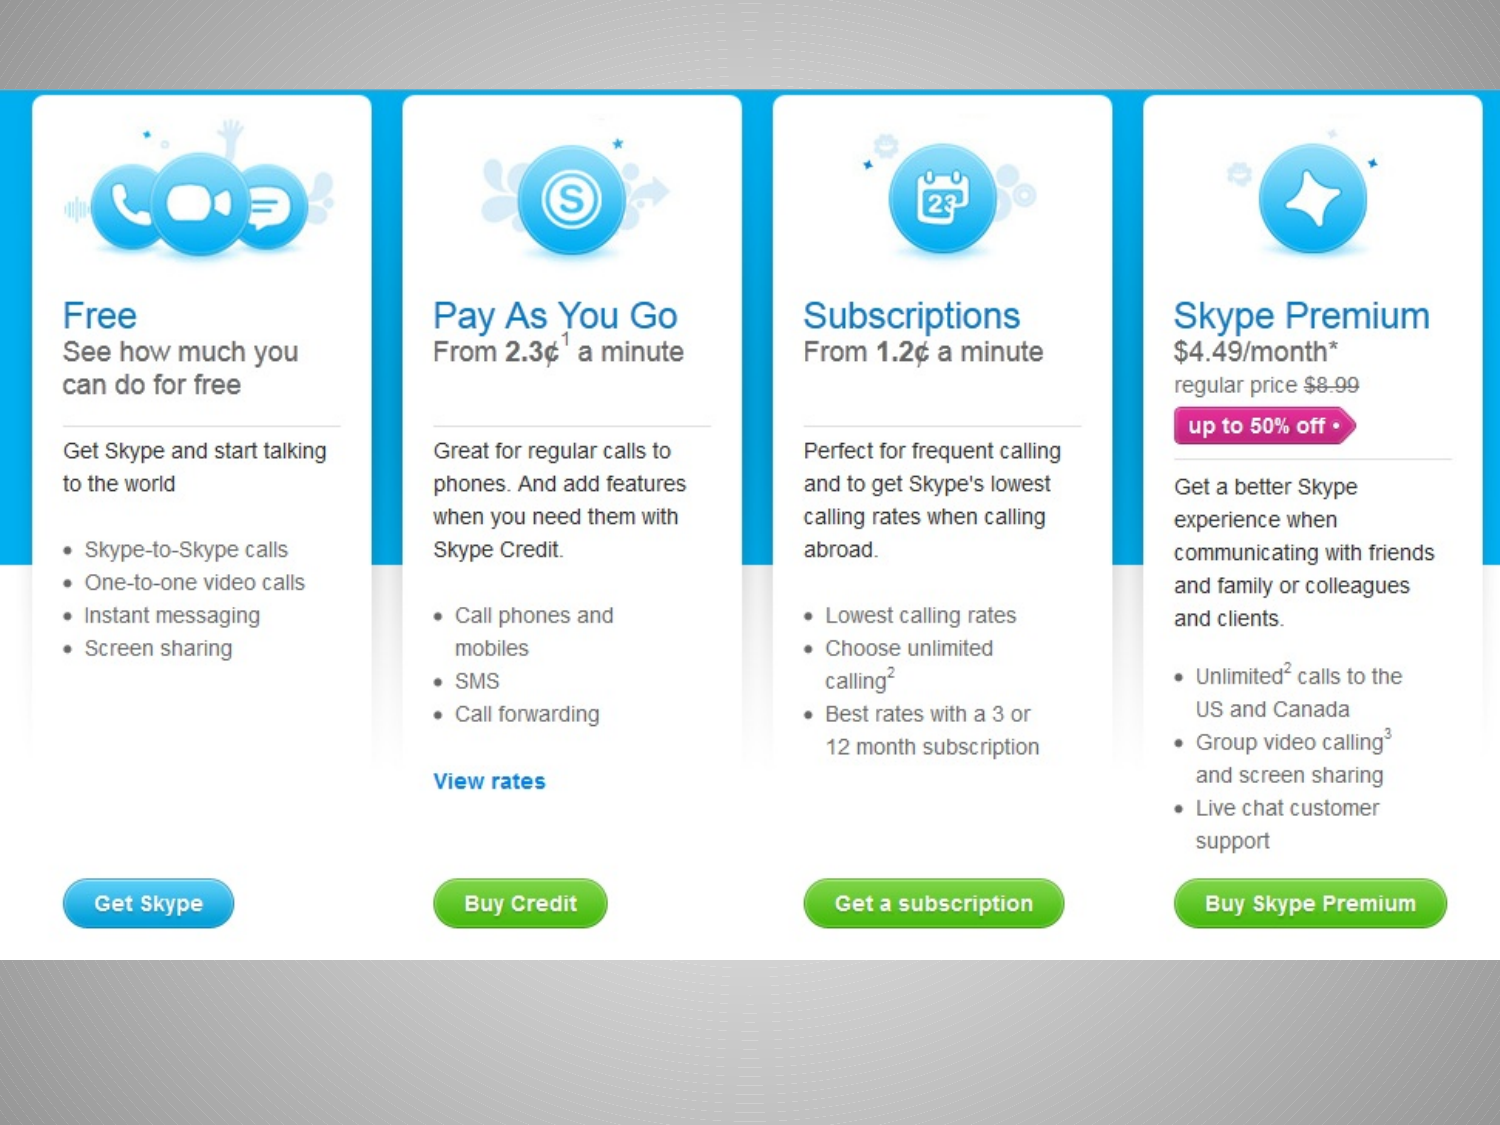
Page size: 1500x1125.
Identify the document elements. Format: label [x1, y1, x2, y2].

picture [0, 89, 1500, 961]
